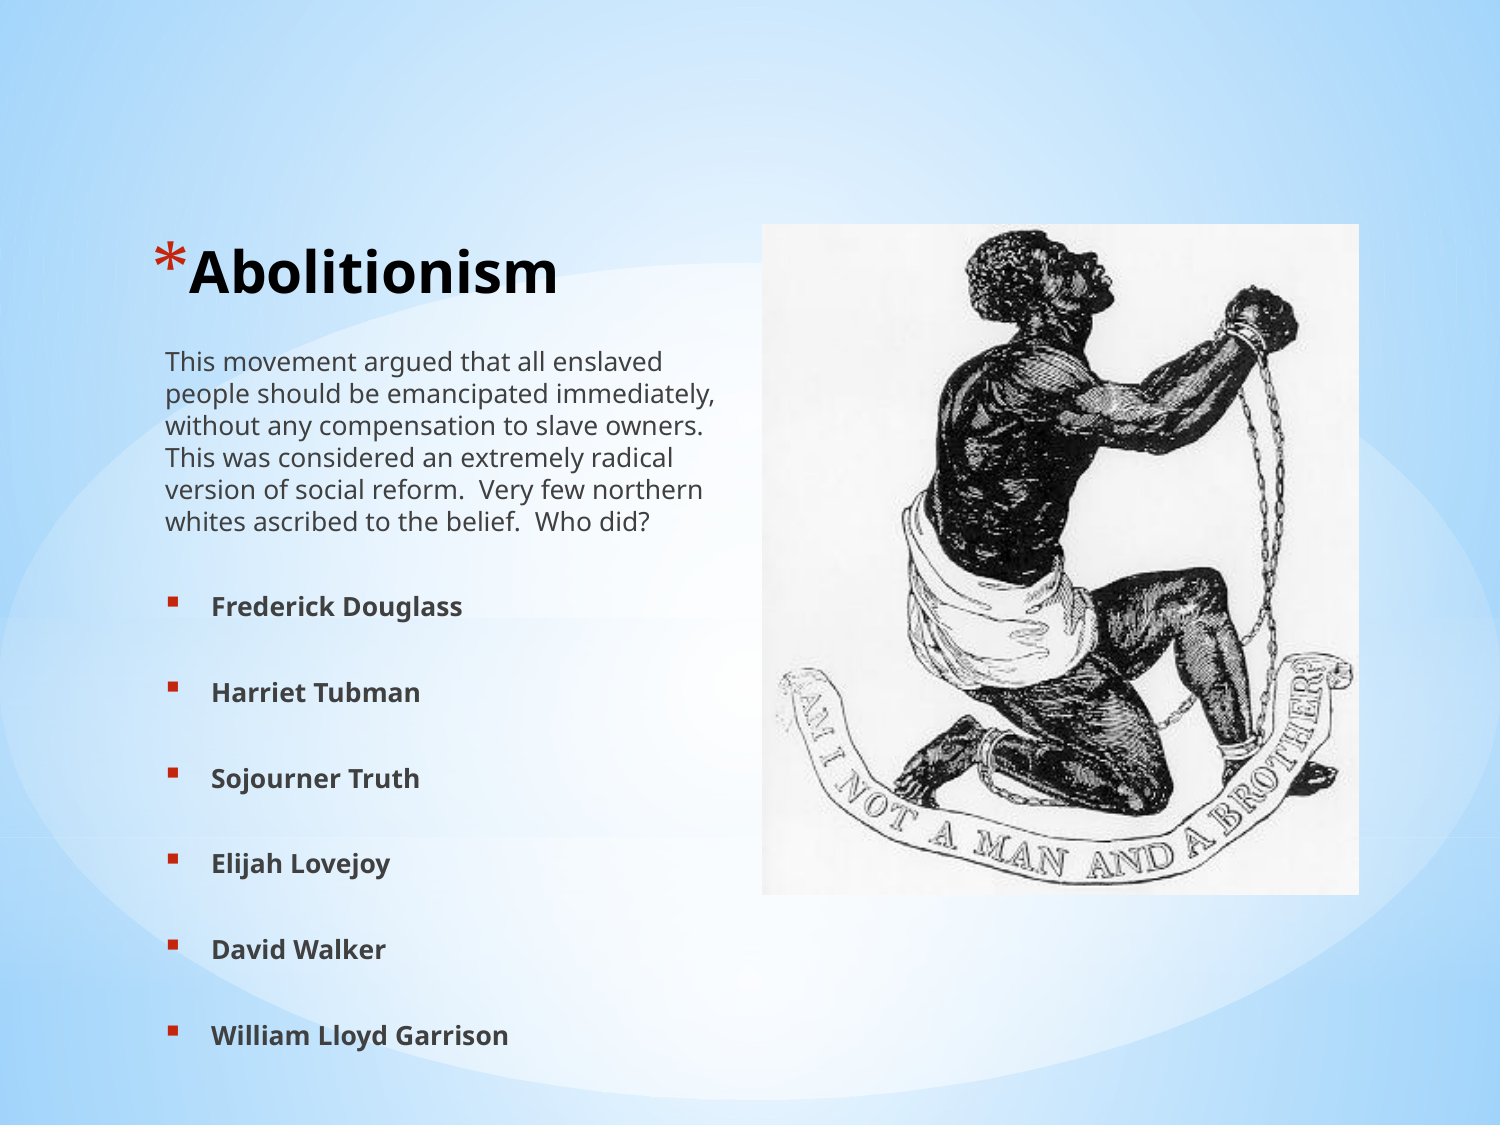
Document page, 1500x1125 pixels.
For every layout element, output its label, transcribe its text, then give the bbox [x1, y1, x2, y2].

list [762, 224, 1360, 896]
list This movement argued that all enslaved people should be emancipated immediately, without any compensation to slave owners. This was considered an extremely radical version of social reform. Very few northern whites ascribed to the belief. Who did? Frederick Douglass Harriet Tubman Sojourner Truth Elijah Lovejoy David Walker William Lloyd Garrison [150, 337, 733, 1088]
title Abolitionism [137, 187, 734, 313]
